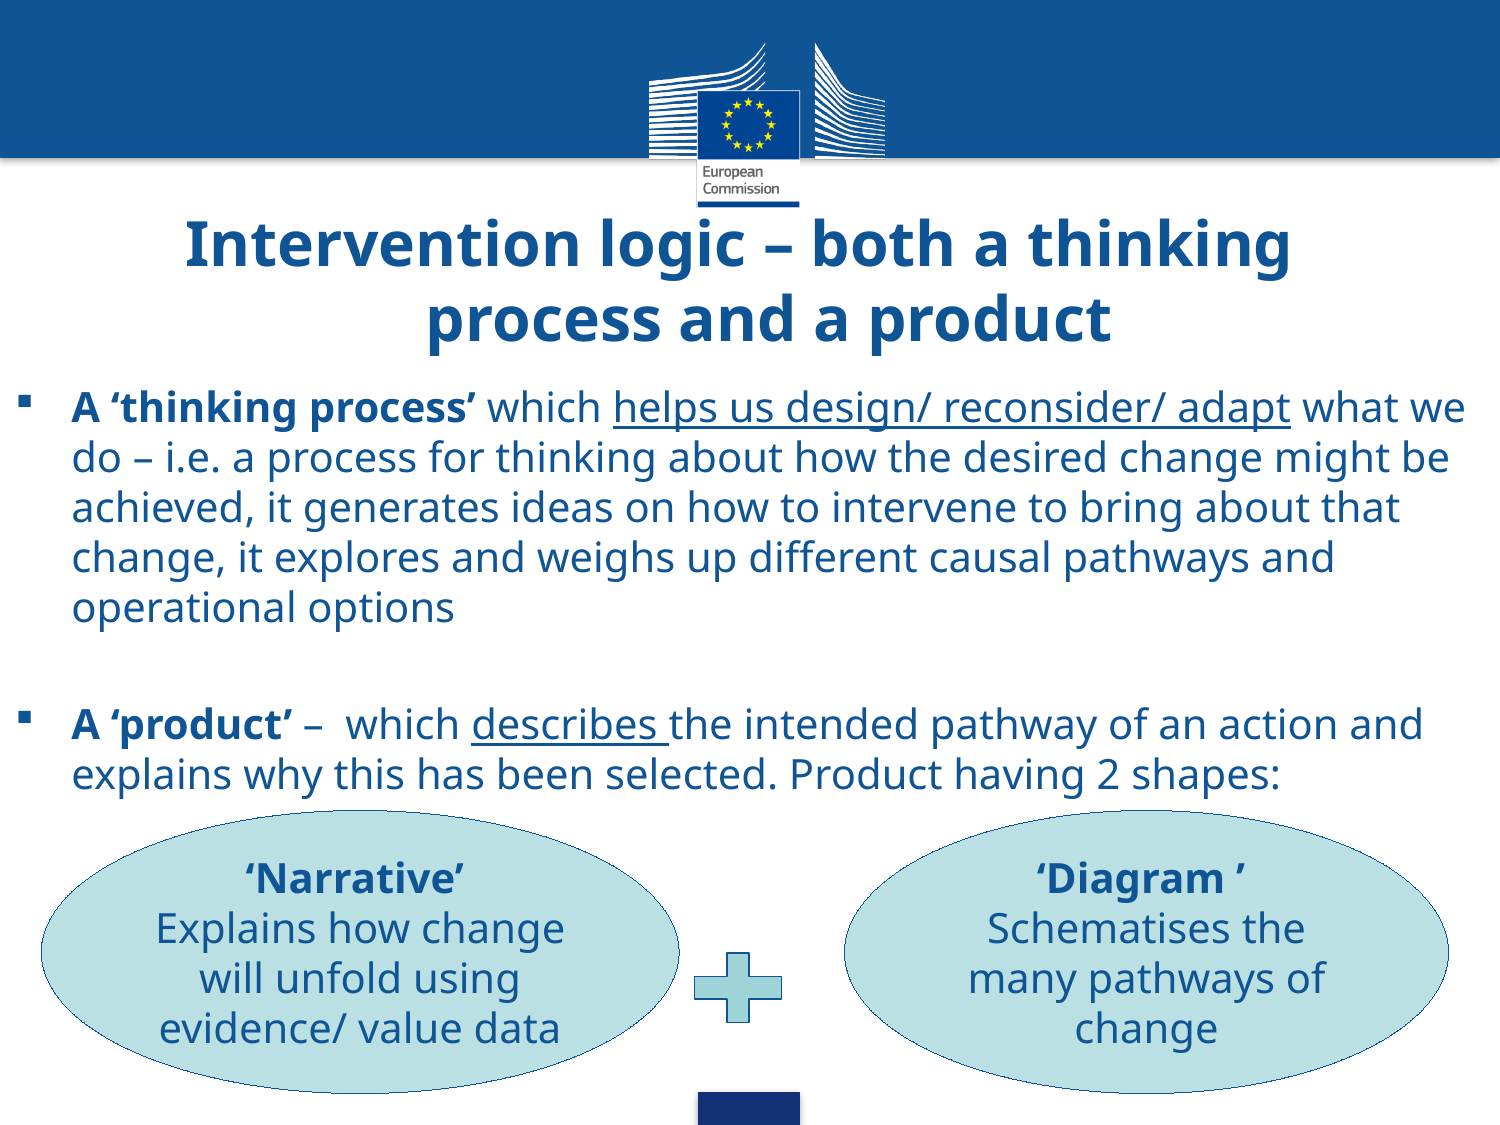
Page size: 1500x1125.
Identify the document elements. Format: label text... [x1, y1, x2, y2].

picture [649, 42, 885, 184]
text_box ‘Diagram ’ Schematises the many pathways of change [844, 810, 1449, 1094]
text_box ‘Narrative’ Explains how change will unfold using evidence/ value data [41, 810, 680, 1094]
text_box [694, 952, 782, 1023]
list A ‘thinking process’ which helps us design/ reconsider/ adapt what we do – i.e. a process for thinking about how the desired change might be achieved, it generates ideas on how to intervene to bring about that change, it explores and weighs up different causal pathways and operational options A ‘product’ – which describes the intended pathway of an action and explains why this has been selected. Product having 2 shapes: [0, 373, 1500, 1125]
title Intervention logic – both a thinking process and a product [64, 184, 1416, 373]
